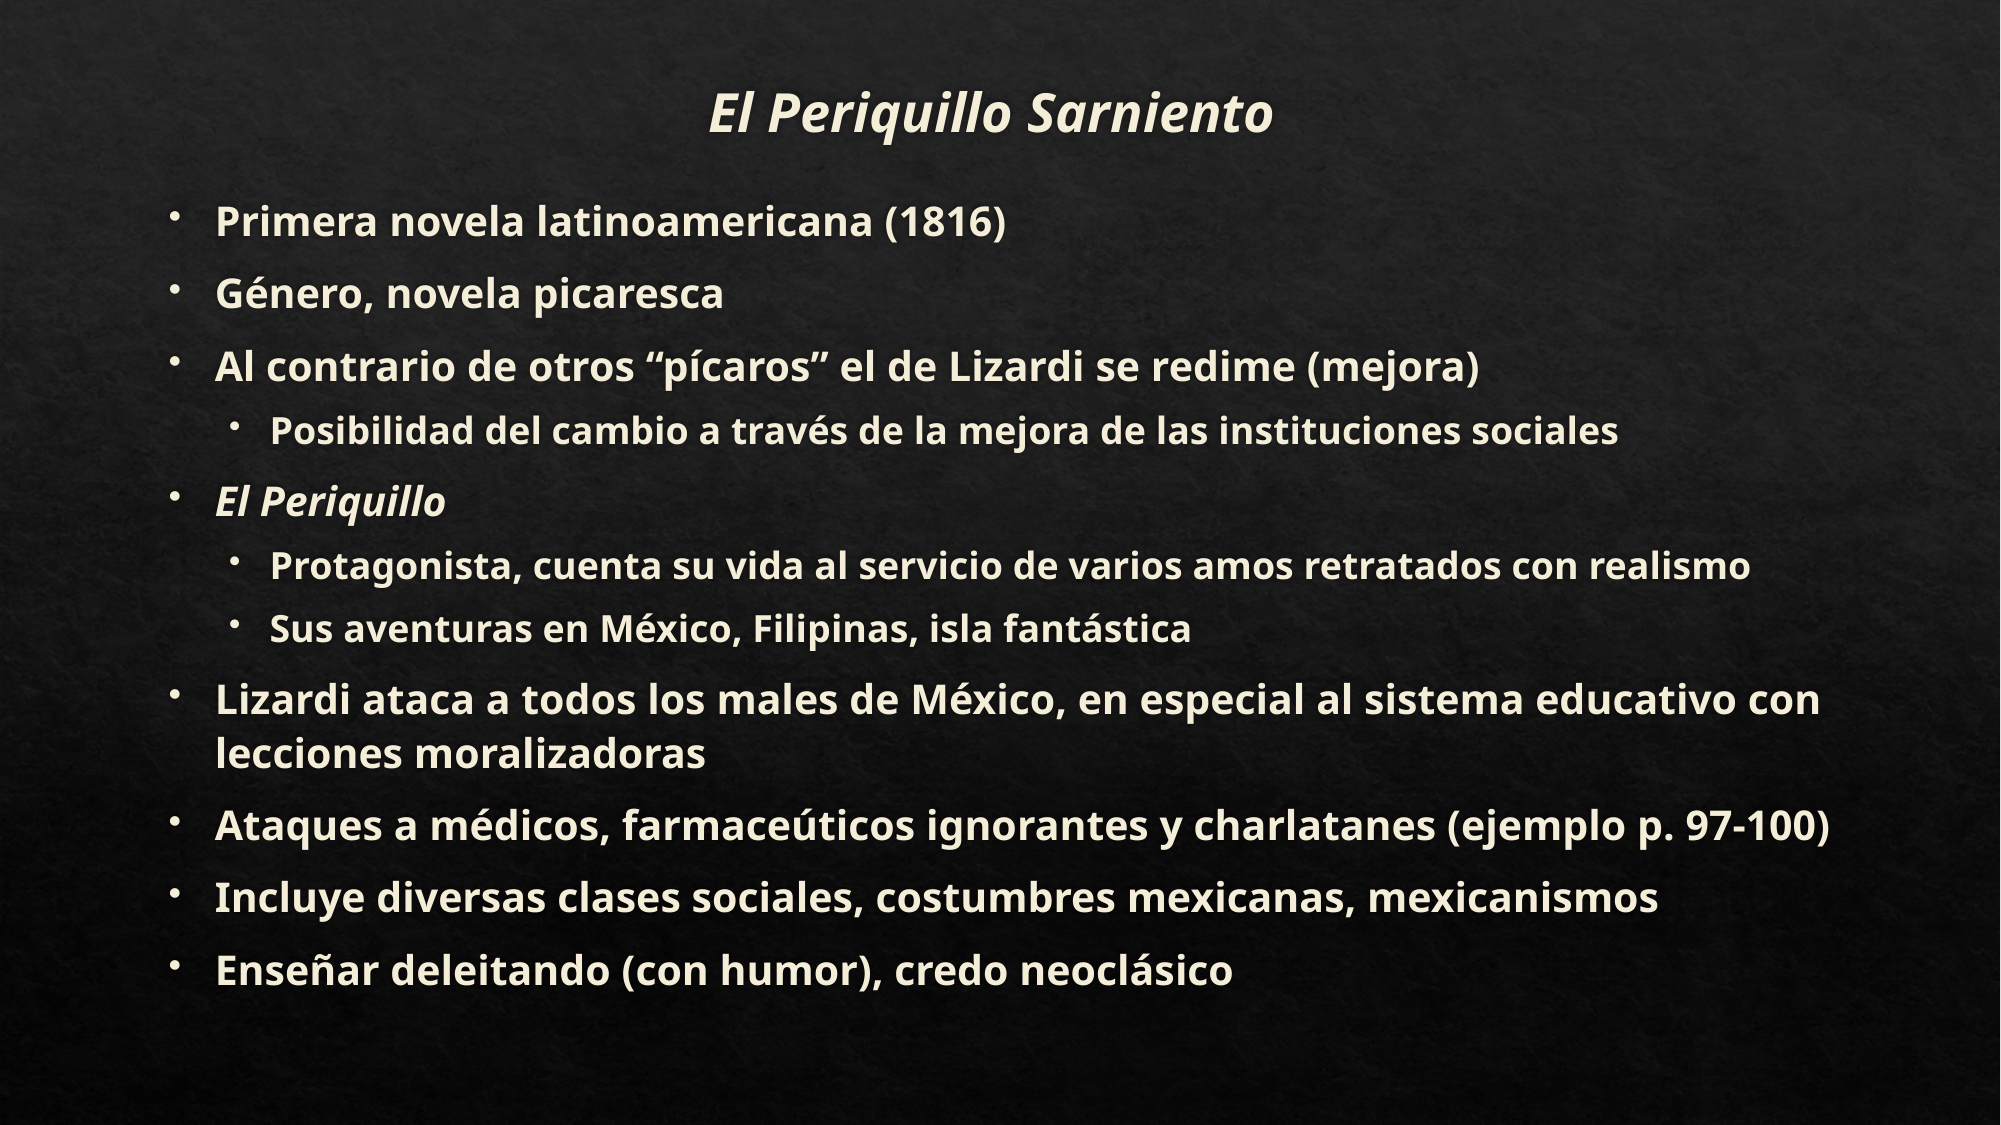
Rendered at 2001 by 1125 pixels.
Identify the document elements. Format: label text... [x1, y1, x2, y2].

list Primera novela latinoamericana (1816) Género, novela picaresca Al contrario de otros “pícaros” el de Lizardi se redime (mejora) Posibilidad del cambio a través de la mejora de las instituciones sociales El Periquillo Protagonista, cuenta su vida al servicio de varios amos retratados con realismo Sus aventuras en México, Filipinas, isla fantástica Lizardi ataca a todos los males de México, en especial al sistema educativo con lecciones moralizadoras Ataques a médicos, farmaceúticos ignorantes y charlatanes (ejemplo p. 97-100) Incluye diversas clases sociales, costumbres mexicanas, mexicanismos Enseñar deleitando (con humor), credo neoclásico [149, 183, 1849, 1063]
title El Periquillo Sarniento [149, 19, 1849, 180]
